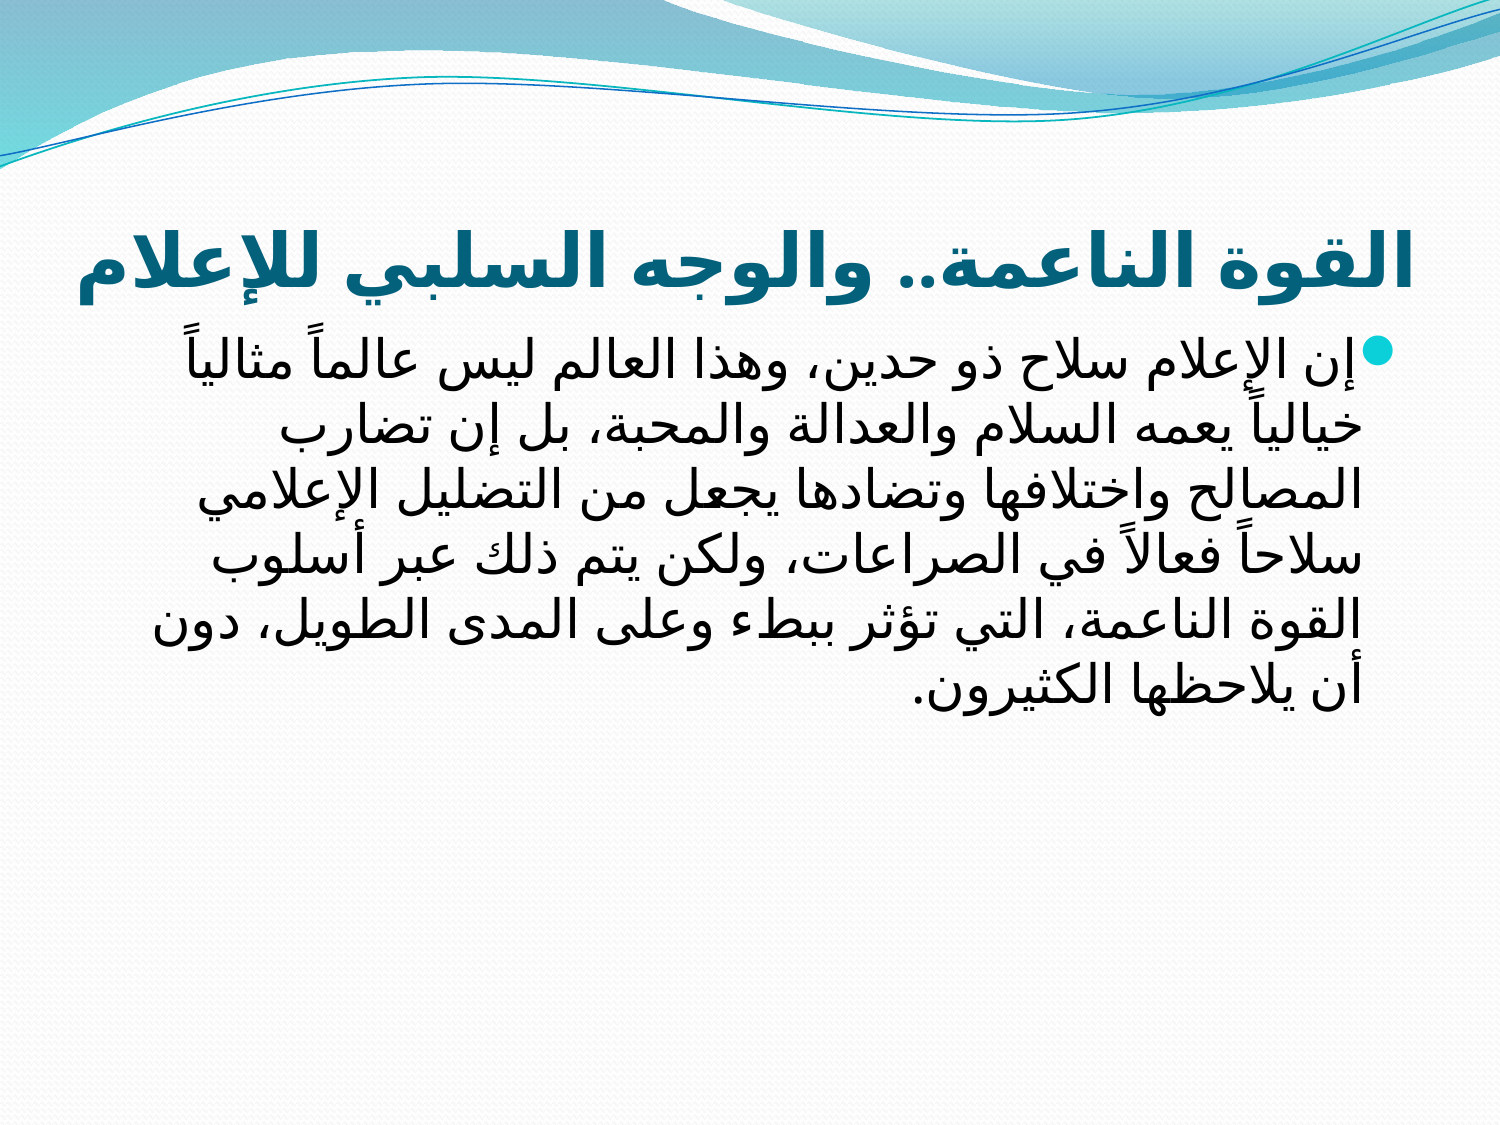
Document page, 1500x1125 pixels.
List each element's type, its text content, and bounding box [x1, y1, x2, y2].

title القوة الناعمة.. والوجه السلبي للإعلام [75, 115, 1425, 303]
list إن الإعلام سلاح ذو حدين، وهذا العالم ليس عالماً مثالياً خيالياً يعمه السلام والعدالة والمحبة، بل إن تضارب المصالح واختلافها وتضادها يجعل من التضليل الإعلامي سلاحاً فعالاً في الصراعات، ولكن يتم ذلك عبر أسلوب القوة الناعمة، التي تؤثر ببطء وعلى المدى الطويل، دون أن يلاحظها الكثيرون. [75, 317, 1425, 1038]
